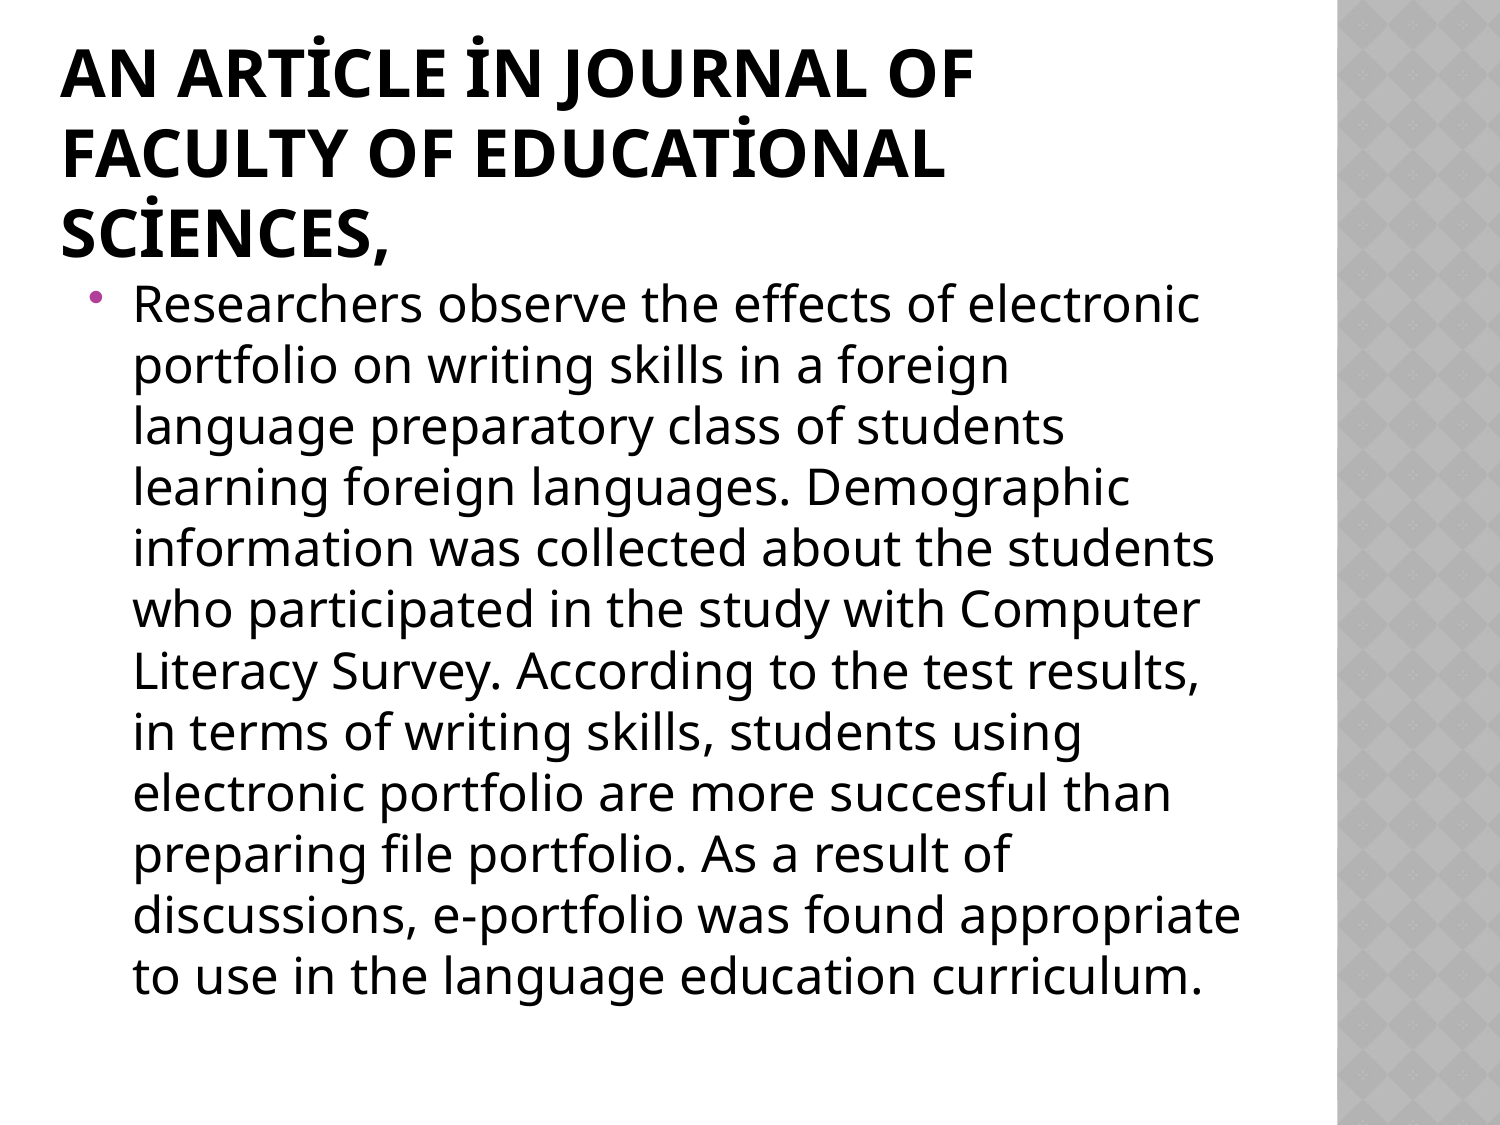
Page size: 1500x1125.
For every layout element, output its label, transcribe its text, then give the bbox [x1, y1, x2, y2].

title An article in Journal Of Faculty Of Educational Sciences, [53, 30, 1263, 271]
list Researchers observe the effects of electronic portfolio on writing skills in a foreign language preparatory class of students learning foreign languages. Demographic information was collected about the students who participated in the study with Computer Literacy Survey. According to the test results, in terms of writing skills, students using electronic portfolio are more succesful than preparing file portfolio. As a result of discussions, e-portfolio was found appropriate to use in the language education curriculum. [75, 264, 1263, 1059]
